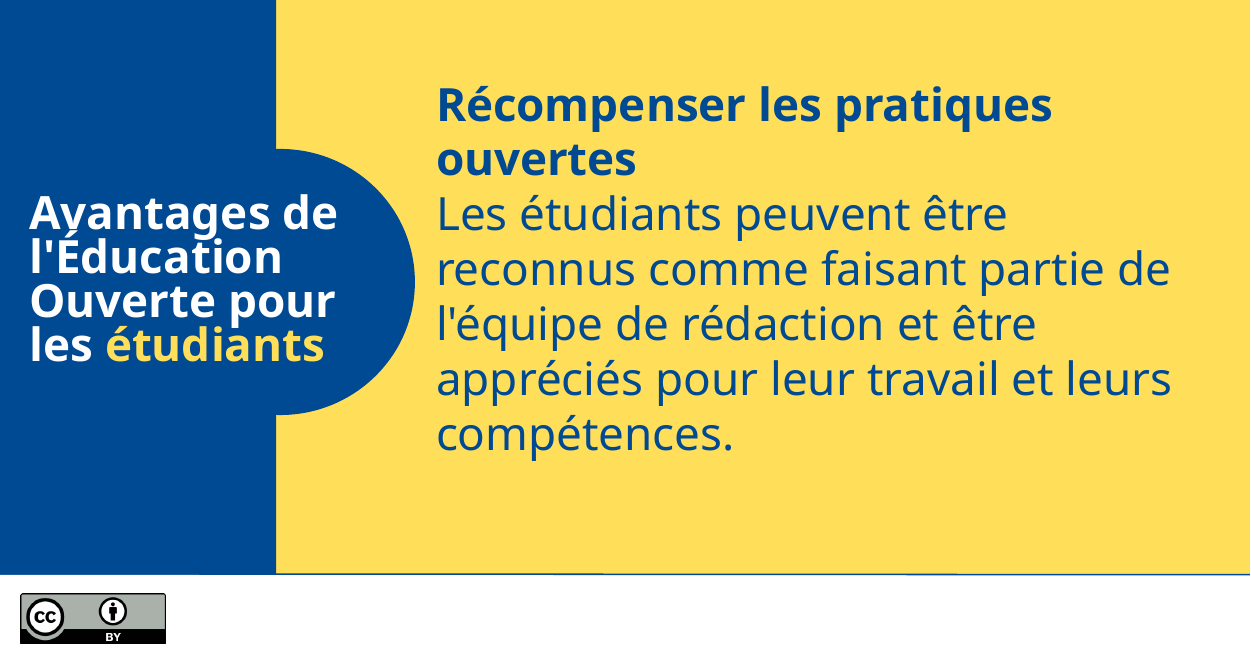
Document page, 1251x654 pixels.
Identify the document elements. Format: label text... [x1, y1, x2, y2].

picture [20, 592, 166, 645]
text_box [0, 582, 1250, 654]
text_box [195, 148, 415, 416]
text_box Avantages de l'Éducation Ouverte pour les étudiants [14, 179, 355, 385]
text_box [0, 0, 277, 573]
text_box Récompenser les pratiques ouvertes Les étudiants peuvent être reconnus comme faisant partie de l'équipe de rédaction et être appréciés pour leur travail et leurs compétences. [421, 60, 1206, 475]
